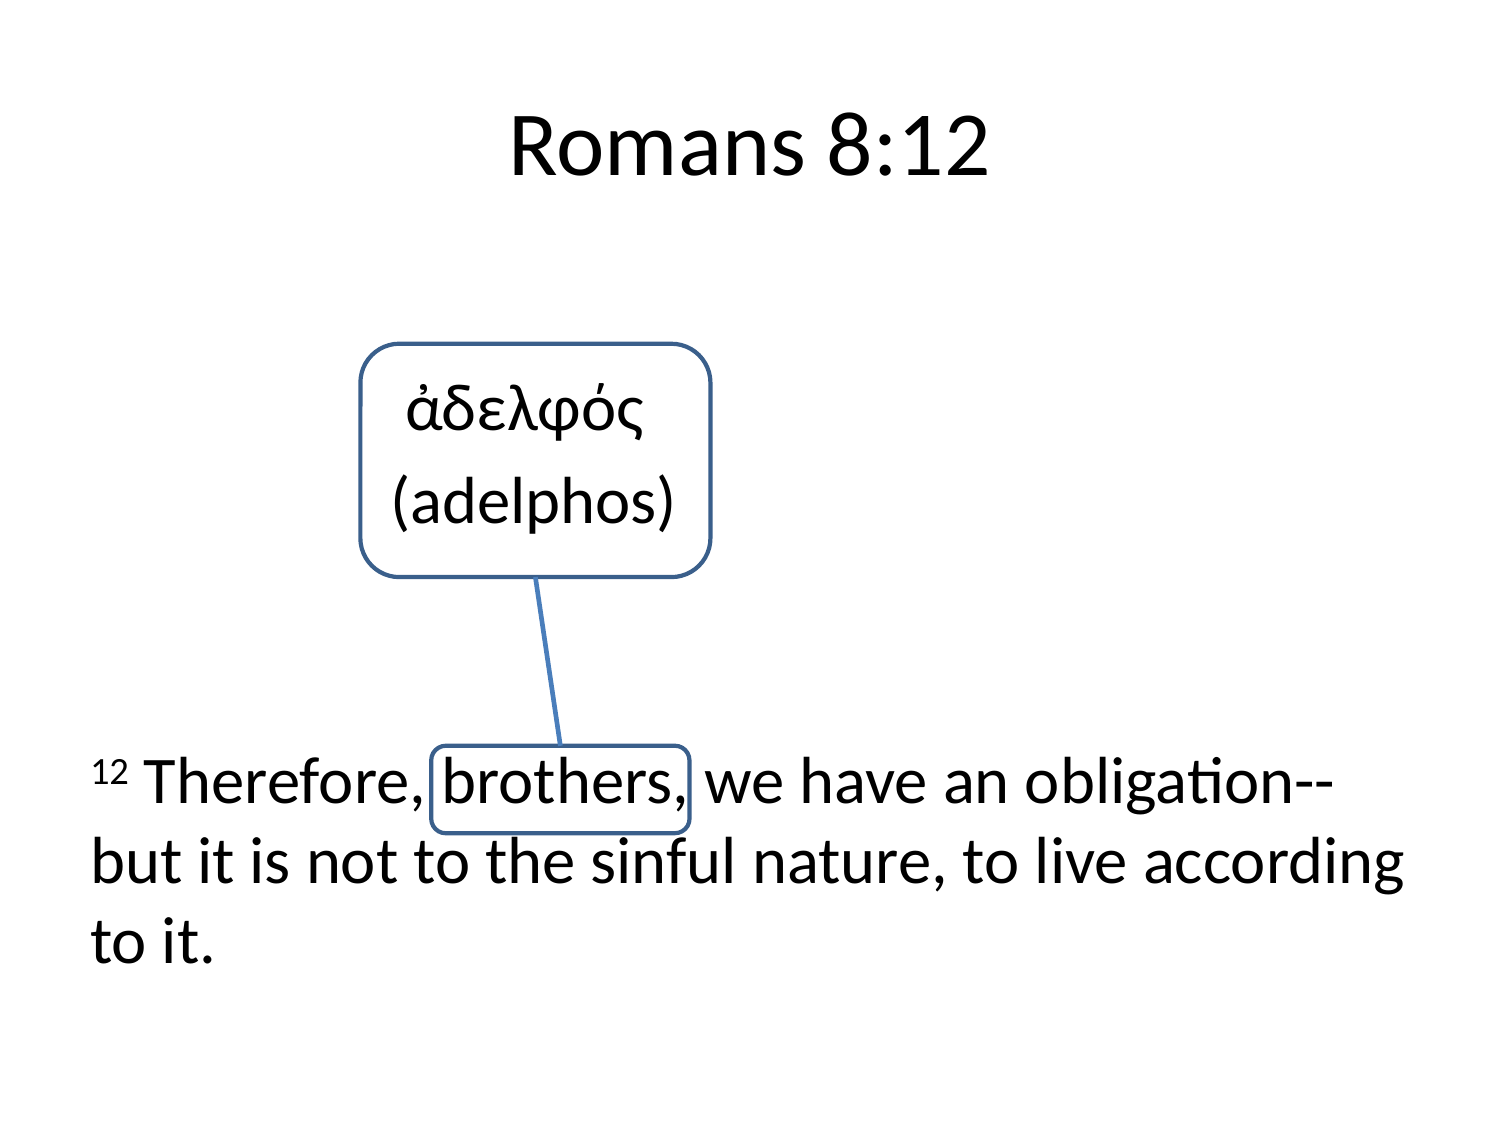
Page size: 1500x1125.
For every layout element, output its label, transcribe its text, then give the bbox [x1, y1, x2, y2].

text_box [358, 341, 713, 580]
text_box [429, 743, 692, 836]
list ἀδελφός (adelphos) 12 Therefore, brothers, we have an obligation--but it is not to the sinful nature, to live according to it. [75, 262, 1425, 1005]
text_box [535, 576, 561, 747]
title Romans 8:12 [75, 45, 1425, 233]
